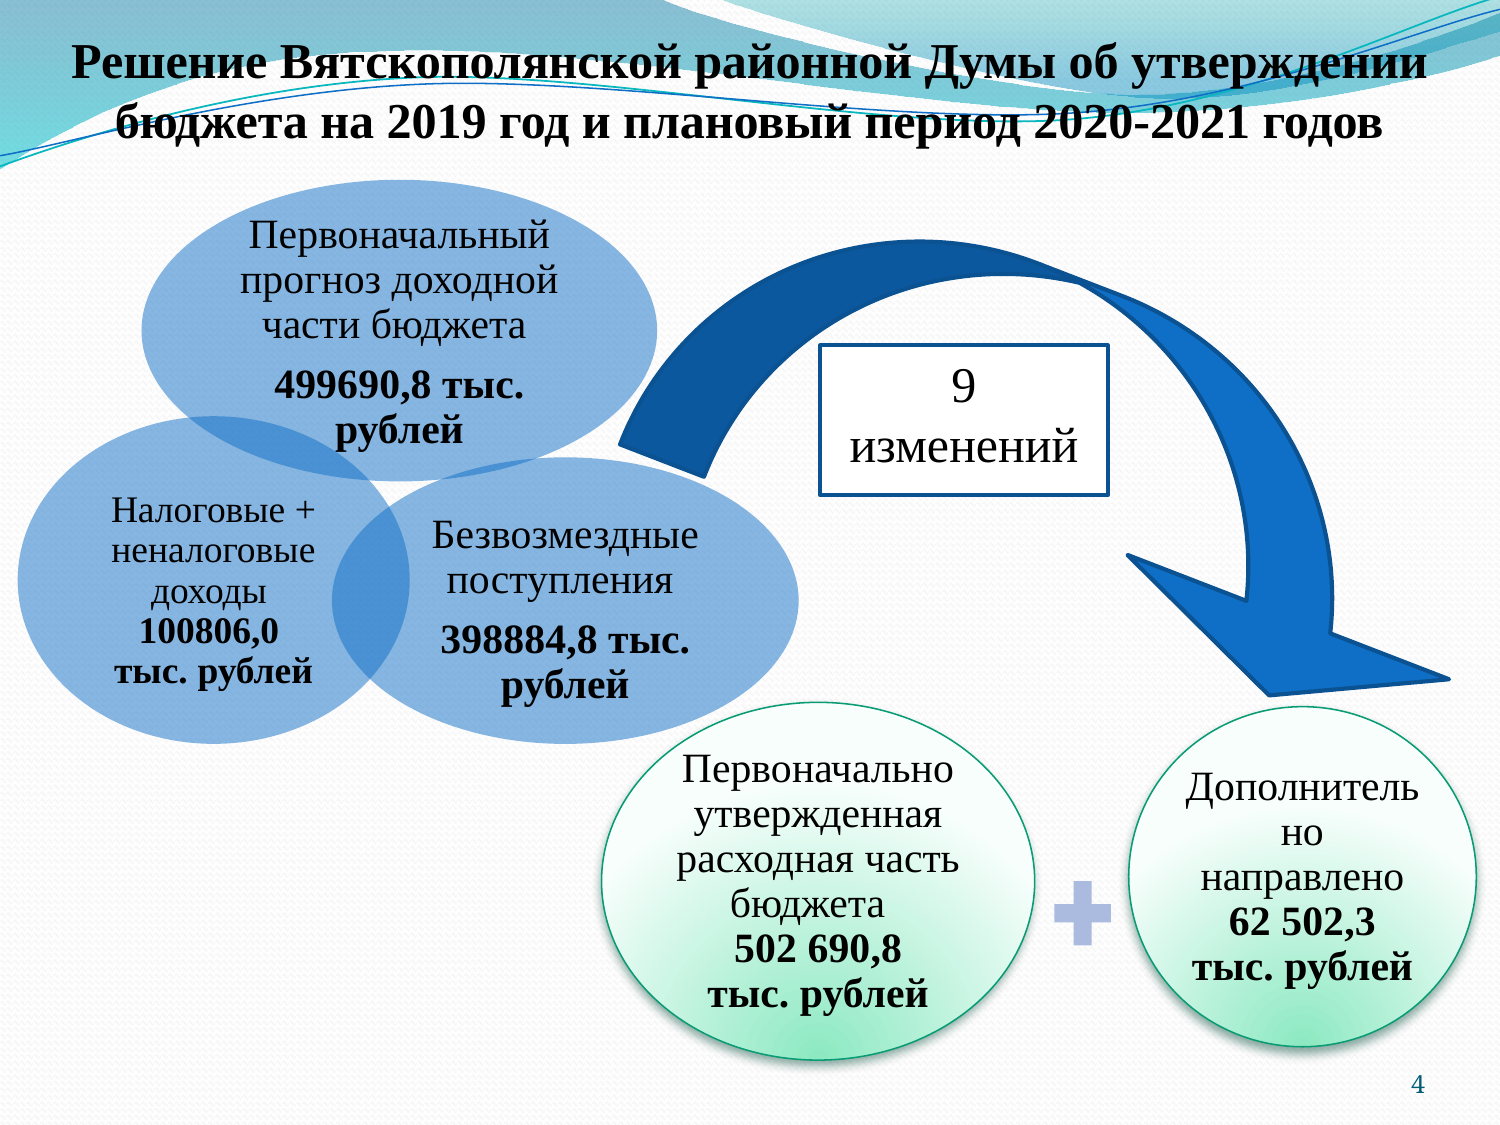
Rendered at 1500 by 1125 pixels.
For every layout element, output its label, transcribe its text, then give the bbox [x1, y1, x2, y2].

table_cell 581,48 [565, 634, 572, 745]
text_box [17, 179, 799, 745]
text_box 9 изменений [818, 343, 1110, 497]
text_box [805, 239, 1335, 632]
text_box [572, 633, 1477, 1125]
title Решение Вятскополянской районной Думы об утверждении бюджета на 2019 год и плановый период 2020-2021 годов [17, 19, 1482, 149]
